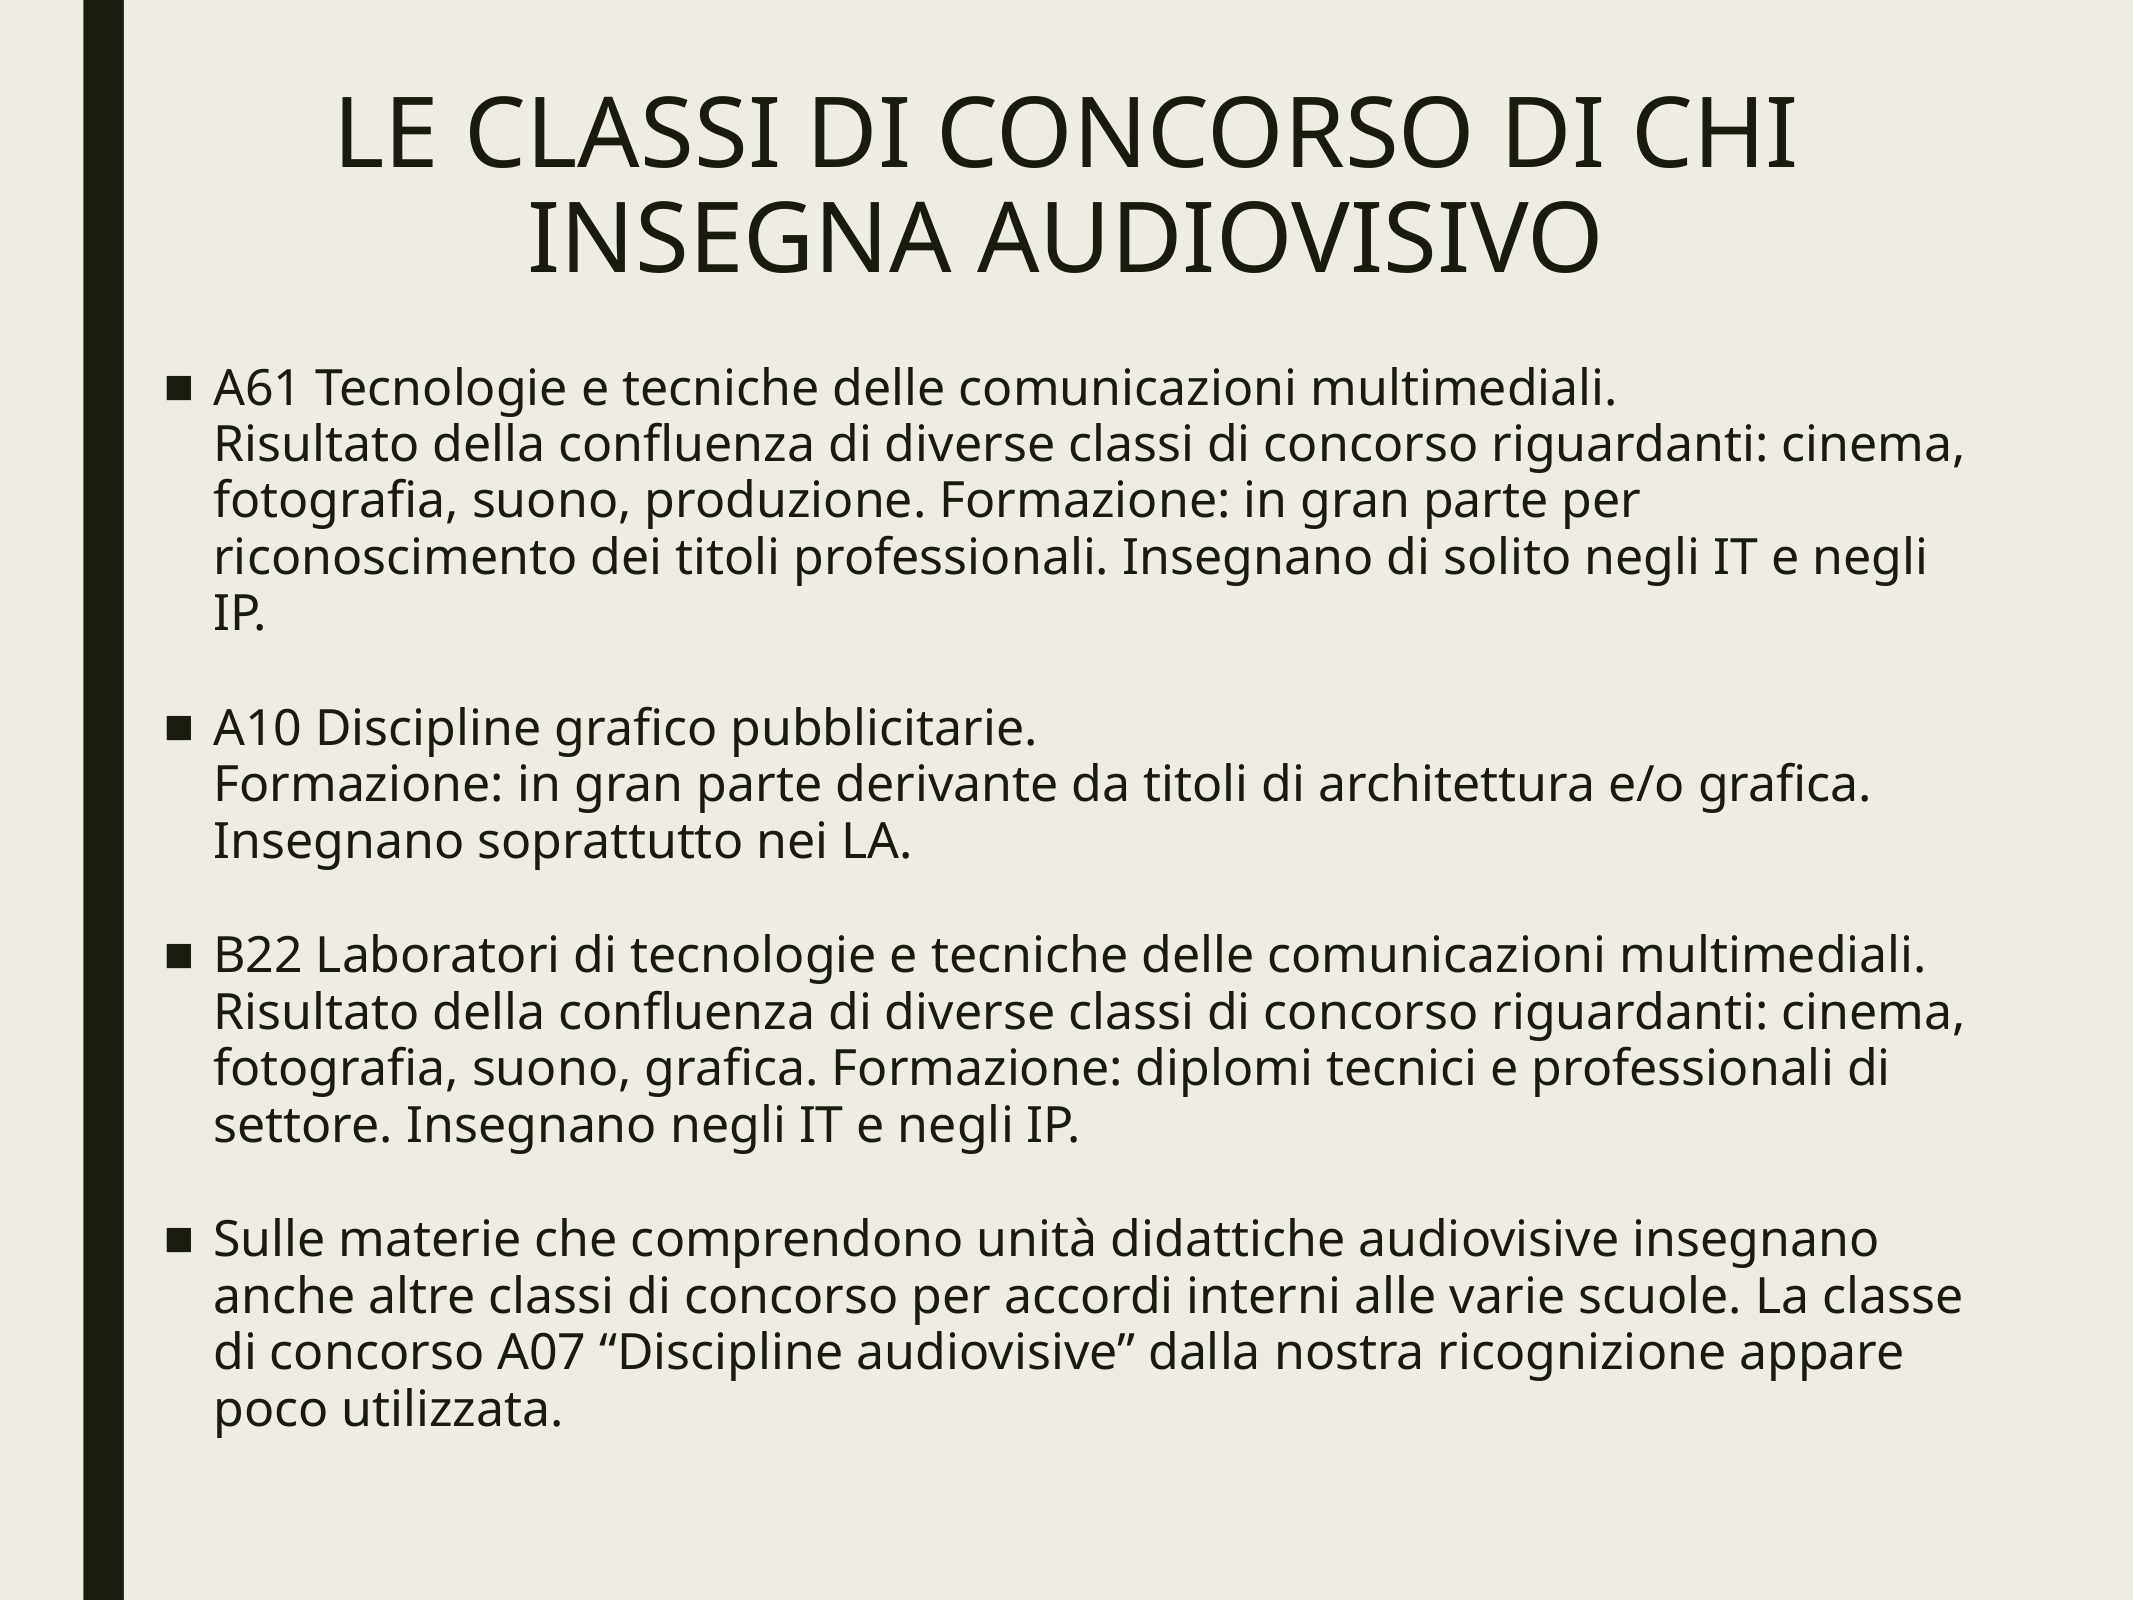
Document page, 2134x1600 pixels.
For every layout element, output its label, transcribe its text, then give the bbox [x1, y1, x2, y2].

list A61 Tecnologie e tecniche delle comunicazioni multimediali. Risultato della confluenza di diverse classi di concorso riguardanti: cinema, fotografia, suono, produzione. Formazione: in gran parte per riconoscimento dei titoli professionali. Insegnano di solito negli IT e negli IP. A10 Discipline grafico pubblicitarie. Formazione: in gran parte derivante da titoli di architettura e/o grafica. Insegnano soprattutto nei LA. B22 Laboratori di tecnologie e tecniche delle comunicazioni multimediali. Risultato della confluenza di diverse classi di concorso riguardanti: cinema, fotografia, suono, grafica. Formazione: diplomi tecnici e professionali di settore. Insegnano negli IT e negli IP. Sulle materie che comprendono unità didattiche audiovisive insegnano anche altre classi di concorso per accordi interni alle varie scuole. La classe di concorso A07 “Discipline audiovisive” dalla nostra ricognizione appare poco utilizzata. [155, 351, 1978, 1457]
title LE CLASSI DI CONCORSO DI CHI INSEGNA AUDIOVISIVO [155, 75, 1978, 329]
